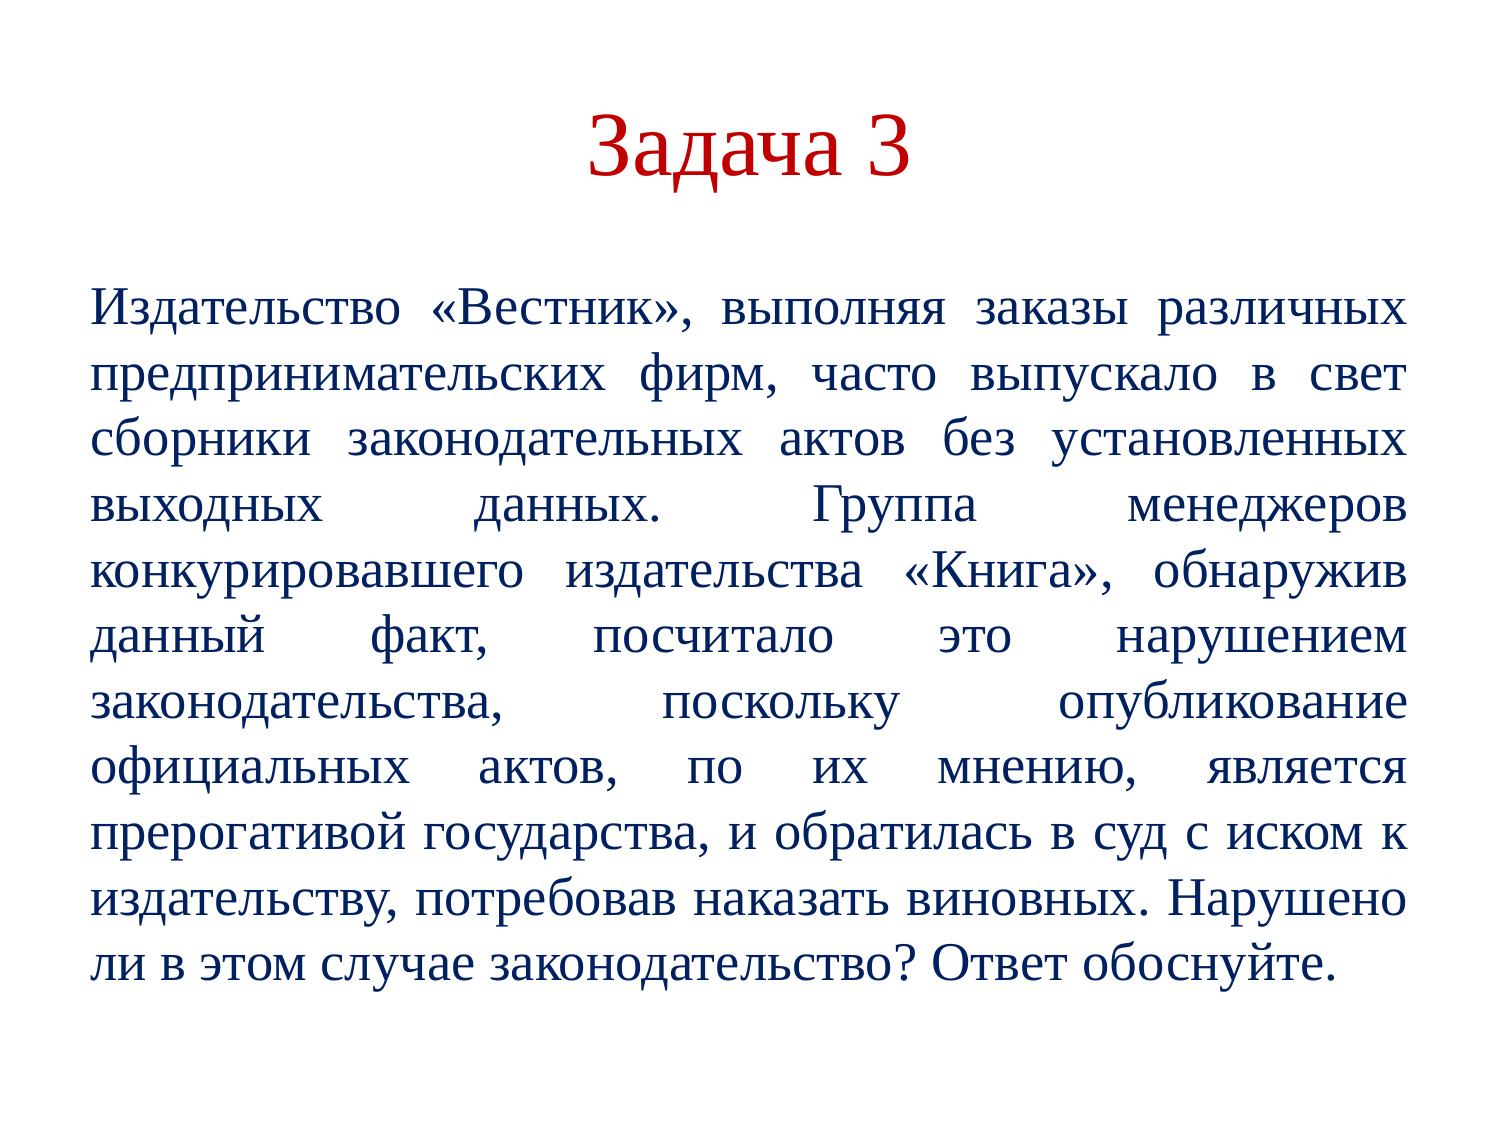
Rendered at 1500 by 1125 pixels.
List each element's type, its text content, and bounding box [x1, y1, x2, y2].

list Издательство «Вестник», выполняя заказы различных предпринимательских фирм, часто выпускало в свет сборники законодательных актов без установленных выходных данных. Группа менеджеров конкурировавшего издательства «Книга», обнаружив данный факт, посчитало это нарушением законодательства, поскольку опубликование официальных актов, по их мнению, является прерогативой государства, и обратилась в суд с иском к издательству, потребовав наказать виновных. Нарушено ли в этом случае законодательство? Ответ обоснуйте. [75, 262, 1425, 1071]
title Задача 3 [75, 45, 1425, 233]
